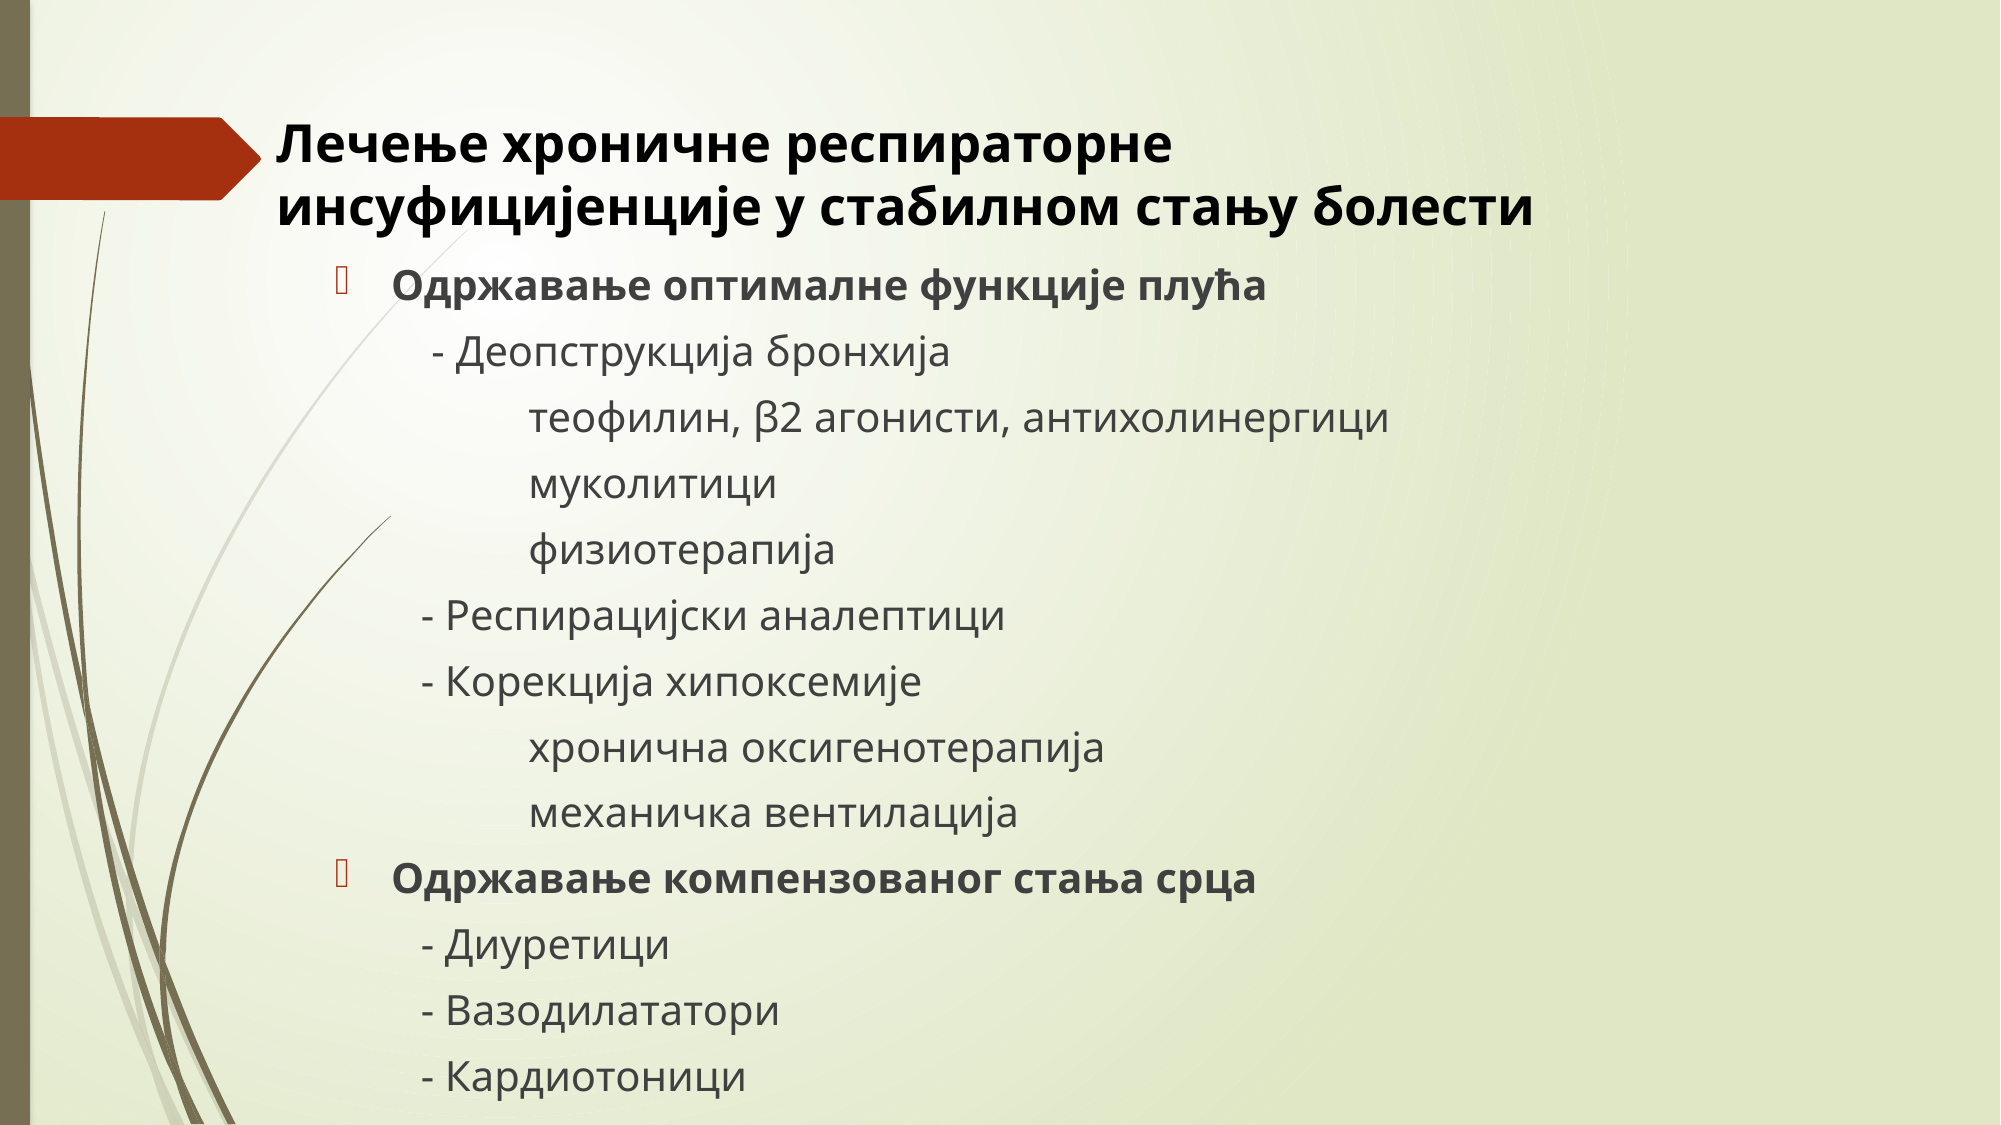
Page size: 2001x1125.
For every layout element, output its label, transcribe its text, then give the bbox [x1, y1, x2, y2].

title Лечење хроничне респираторне инсуфицијенције у стабилном стању болести [261, 102, 1670, 290]
list Одржавање оптималне функције плућа - Деопструкција бронхија теофилин, β2 агонисти, антихолинергици муколитици физиотерапија - Респирацијски аналептици - Корекција хипоксемије хронична оксигенотерапија механичка вентилација Одржавање компензованог стања срца - Диуретици - Вазодилататори - Кардиотоници [319, 290, 1670, 1125]
